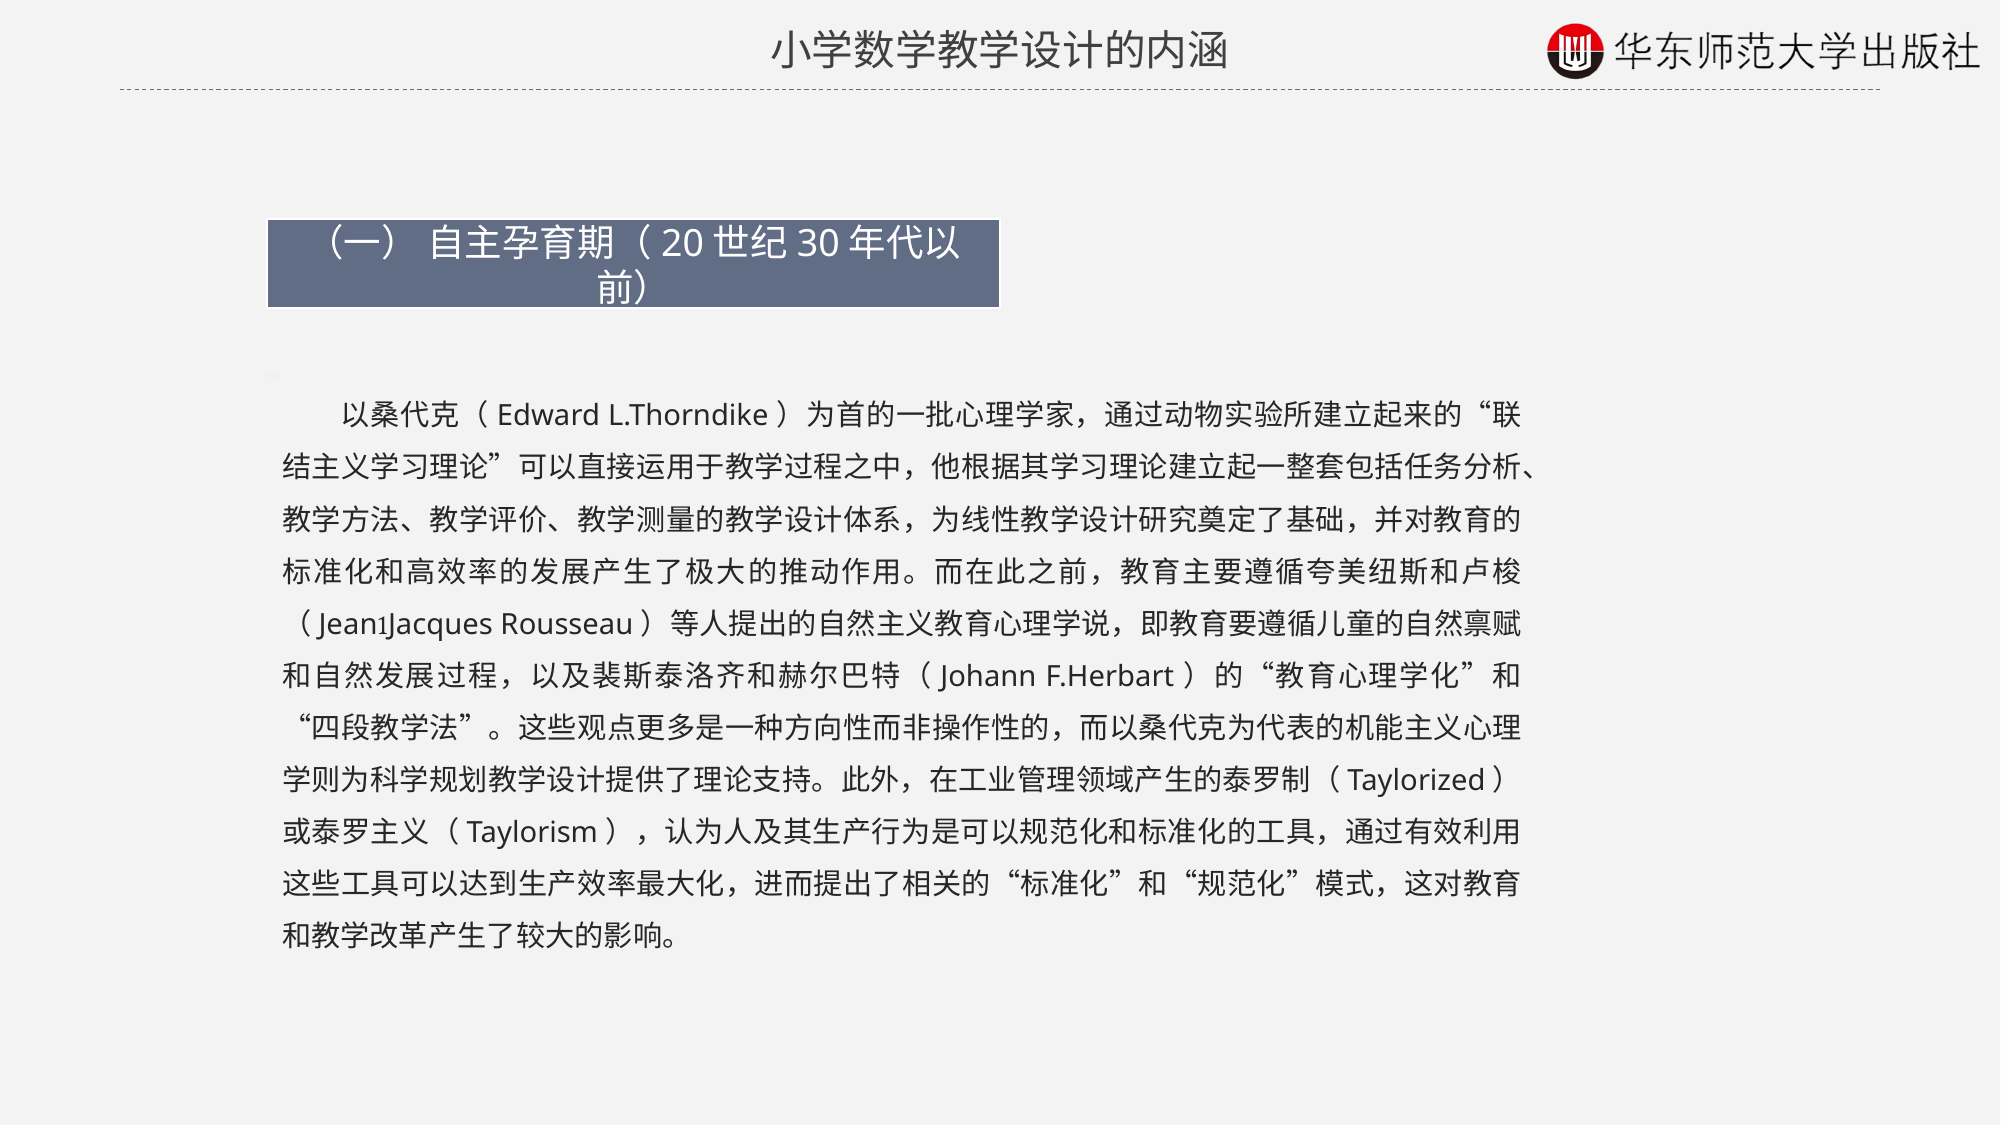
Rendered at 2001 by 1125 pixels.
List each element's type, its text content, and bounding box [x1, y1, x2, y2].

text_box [1536, 13, 1989, 83]
text_box （一） 自主孕育期（20世纪30年代以前） [266, 218, 1001, 309]
text_box 以桑代克（Edward L.Thorndike）为首的一批心理学家，通过动物实验所建立起来的“联结主义学习理论”可以直接运用于教学过程之中，他根据其学习理论建立起一整套包括任务分析、教学方法、教学评价、教学测量的教学设计体系，为线性教学设计研究奠定了基础，并对教育的标准化和高效率的发展产生了极大的推动作用。而在此之前，教育主要遵循夸美纽斯和卢梭（JeanJacques Rousseau）等人提出的自然主义教育心理学说，即教育要遵循儿童的自然禀赋和自然发展过程，以及裴斯泰洛齐和赫尔巴特（Johann F.Herbart）的“教育心理学化”和“四段教学法”。这些观点更多是一种方向性而非操作性的，而以桑代克为代表的机能主义心理学则为科学规划教学设计提供了理论支持。此外，在工业管理领域产生的泰罗制（Taylorized）或泰罗主义（Taylorism），认为人及其生产行为是可以规范化和标准化的工具，通过有效利用这些工具可以达到生产效率最大化，进而提出了相关的“标准化”和“规范化”模式，这对教育和教学改革产生了较大的影响。 [267, 372, 1537, 960]
text_box 小学数学教学设计的内涵 [680, 23, 1320, 74]
